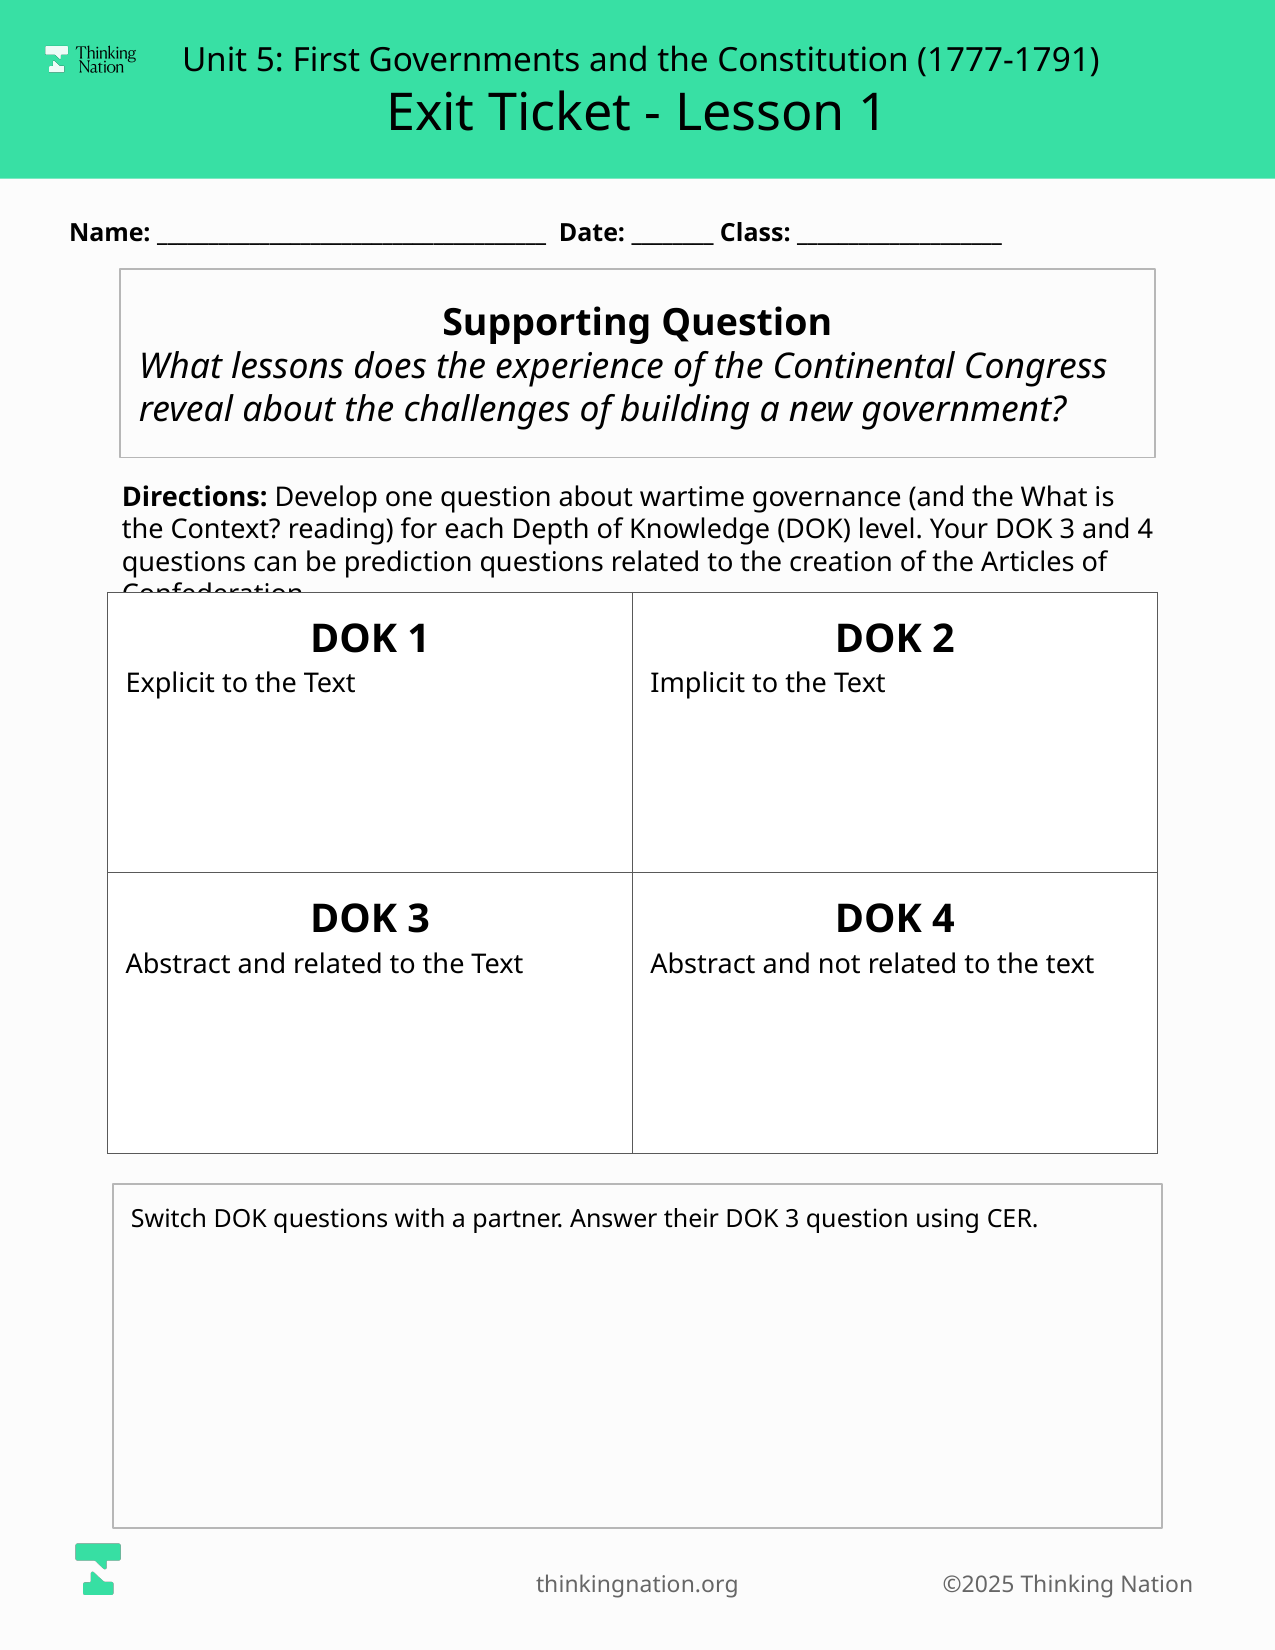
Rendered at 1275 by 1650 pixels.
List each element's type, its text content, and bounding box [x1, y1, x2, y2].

text_box Switch DOK questions with a partner. Answer their DOK 3 question using CER. [112, 1184, 1163, 1528]
table_cell DOK 4 Abstract and not related to the text [633, 873, 1157, 1153]
text_box thinkingnation.org [486, 1553, 789, 1605]
text_box Supporting Question What lessons does the experience of the Continental Congress reveal about the challenges of building a new government? [119, 268, 1156, 458]
text_box Unit 5: First Governments and the Constitution (1777-1791) Exit Ticket - Lesson 1 [0, 0, 1275, 179]
picture [62, 1533, 134, 1605]
table_header DOK 2 Implicit to the Text [633, 593, 1157, 872]
picture [35, 37, 140, 82]
table_cell DOK 3 Abstract and related to the Text [108, 873, 632, 1153]
text_box Directions: Develop one question about wartime governance (and the What is the Context? reading) for each Depth of Knowledge (DOK) level. Your DOK 3 and 4 questions can be prediction questions related to the creation of the Articles of Confederation. [107, 465, 1168, 624]
table_header DOK 1 Explicit to the Text [108, 593, 632, 872]
text_box ©2025 Thinking Nation [907, 1553, 1210, 1605]
text_box Name: ______________________________________ Date: ________ Class: ____________________ [54, 201, 1221, 262]
